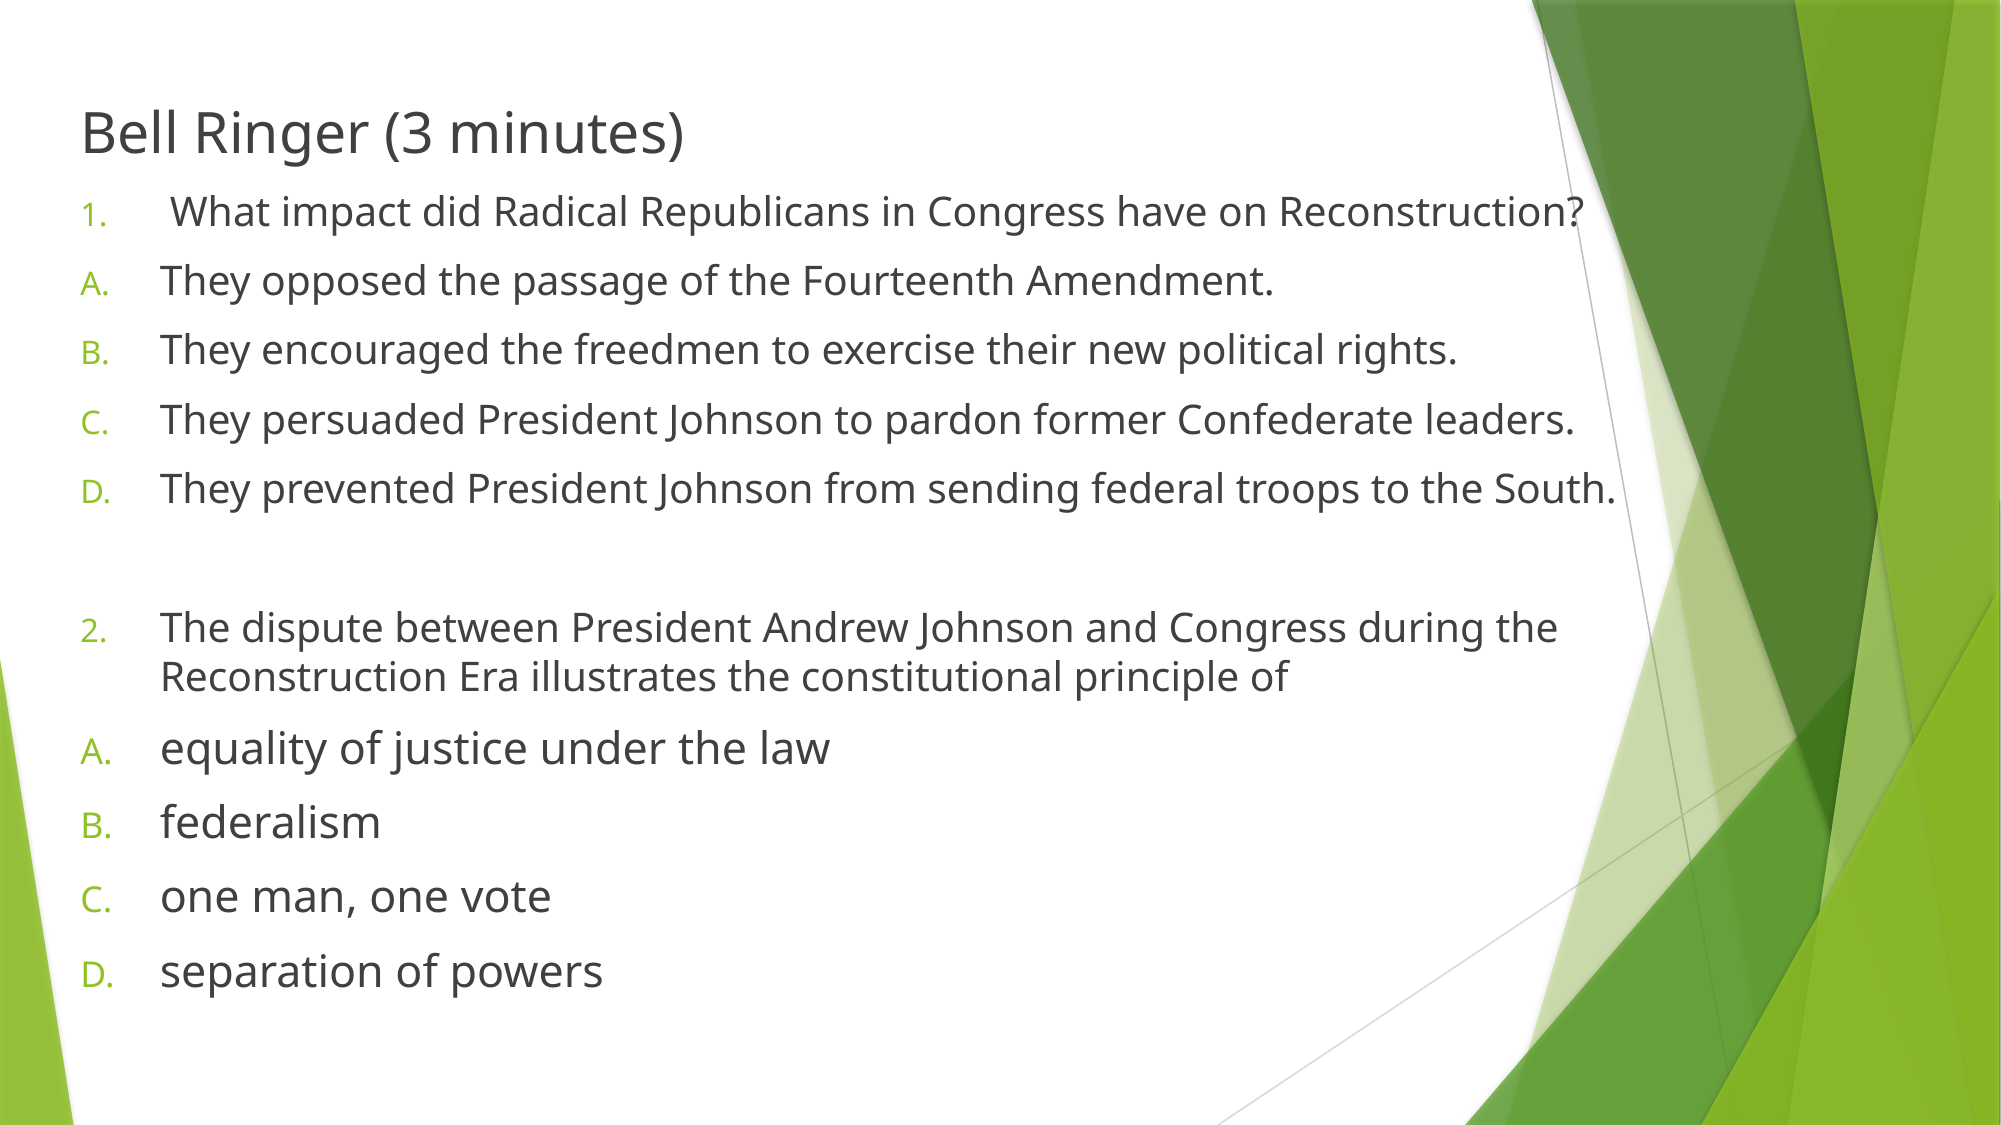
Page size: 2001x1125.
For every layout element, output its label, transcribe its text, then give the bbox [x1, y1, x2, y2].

list Bell Ringer (3 minutes) What impact did Radical Republicans in Congress have on Reconstruction? They opposed the passage of the Fourteenth Amendment. They encouraged the freedmen to exercise their new political rights. They persuaded President Johnson to pardon former Confederate leaders. They prevented President Johnson from sending federal troops to the South. The dispute between President Andrew Johnson and Congress during the Reconstruction Era illustrates the constitutional principle of equality of justice under the law federalism one man, one vote separation of powers [65, 88, 1648, 1027]
